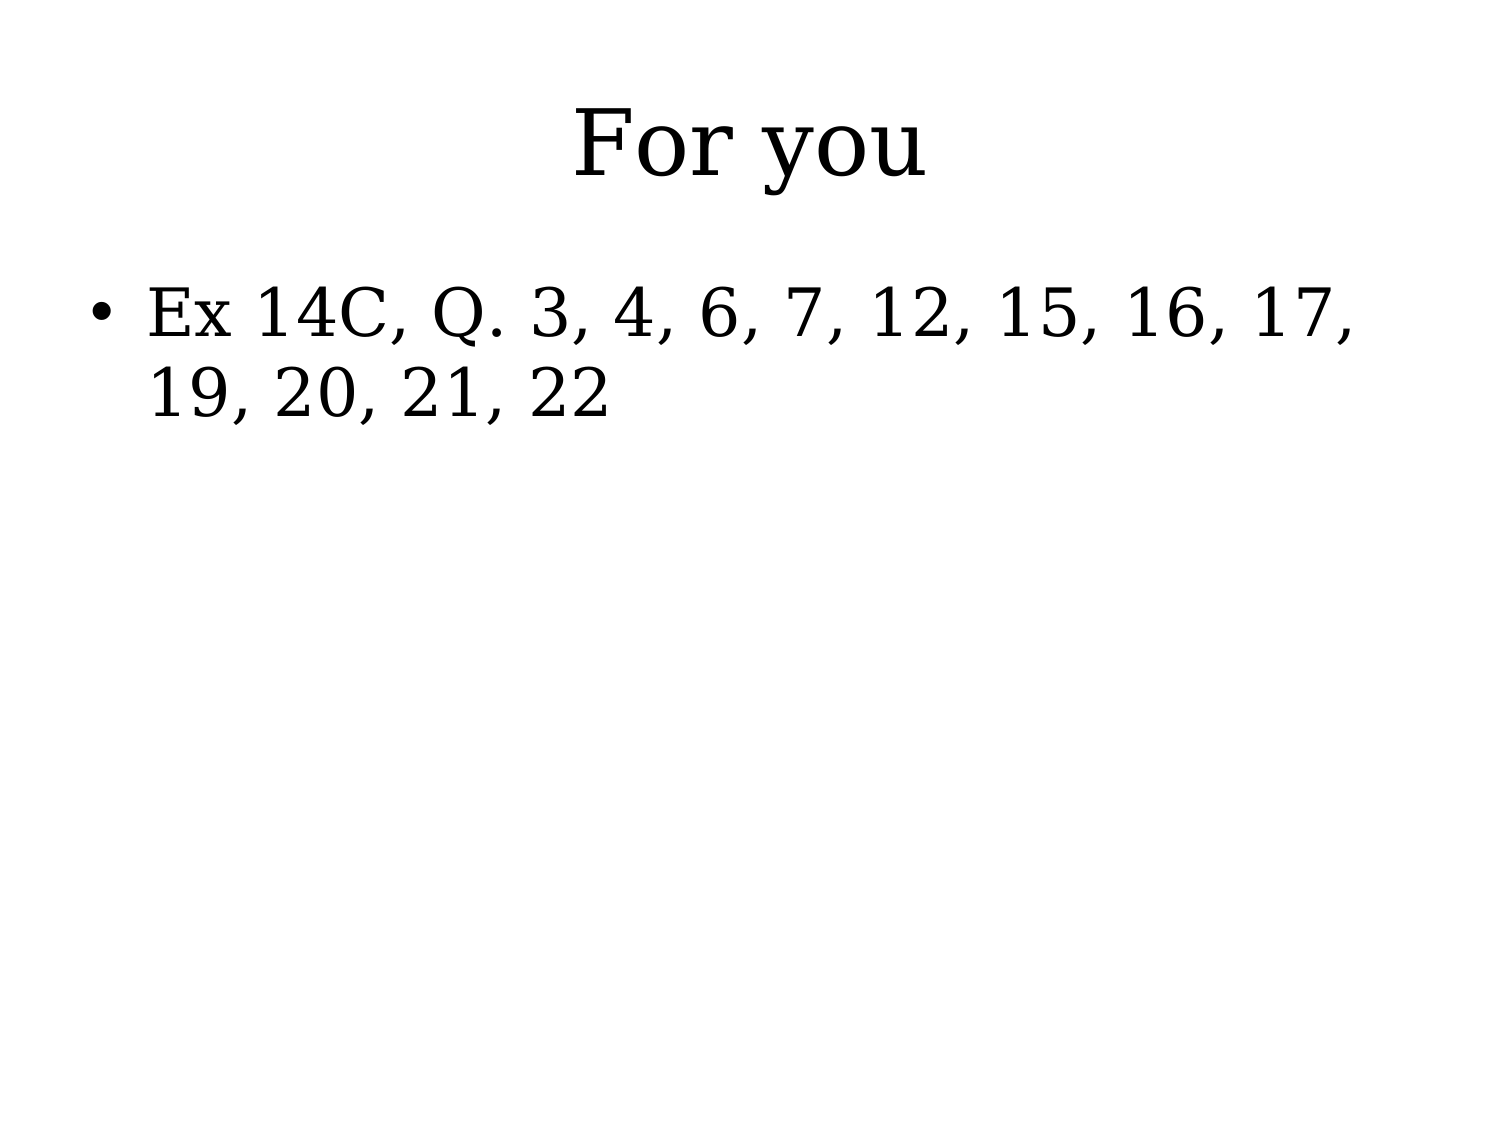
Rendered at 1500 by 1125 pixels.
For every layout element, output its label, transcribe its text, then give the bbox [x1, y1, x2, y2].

list Ex 14C, Q. 3, 4, 6, 7, 12, 15, 16, 17, 19, 20, 21, 22 [75, 262, 1425, 1005]
title For you [75, 45, 1425, 233]
